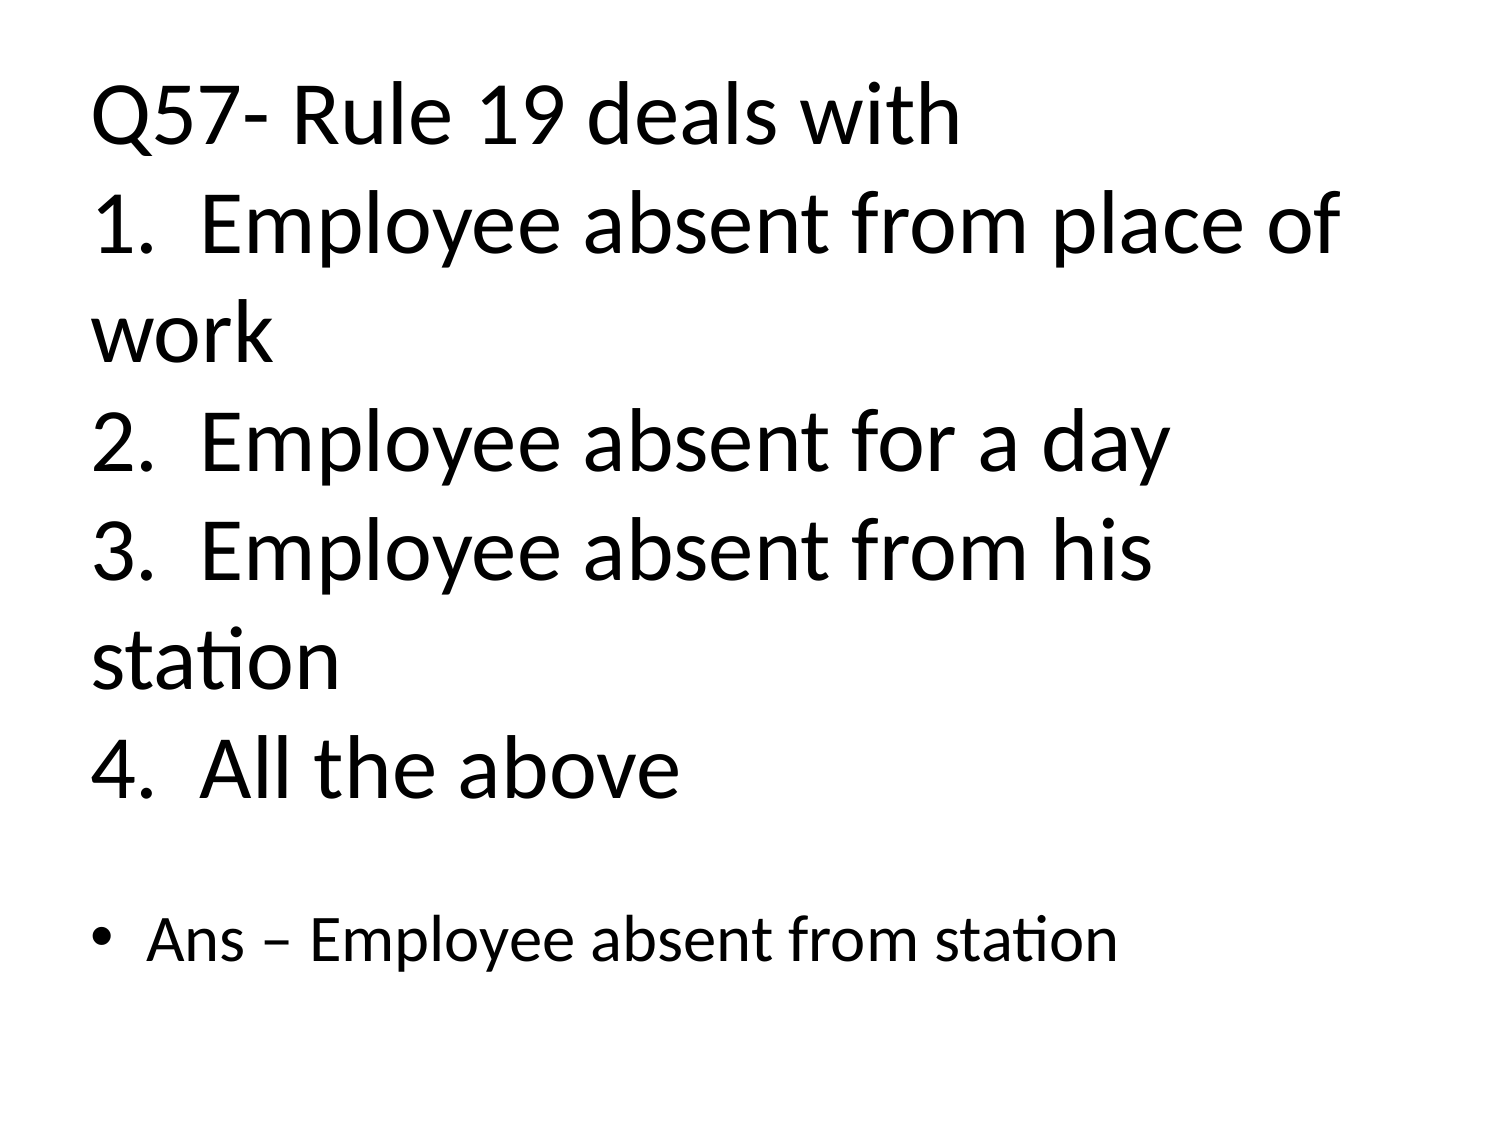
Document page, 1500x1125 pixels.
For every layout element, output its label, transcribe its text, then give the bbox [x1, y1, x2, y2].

title Q57- Rule 19 deals with 1. Employee absent from place of work 2. Employee absent for a day 3. Employee absent from his station 4. All the above [75, 45, 1425, 825]
list Ans – Employee absent from station [75, 887, 1425, 1005]
